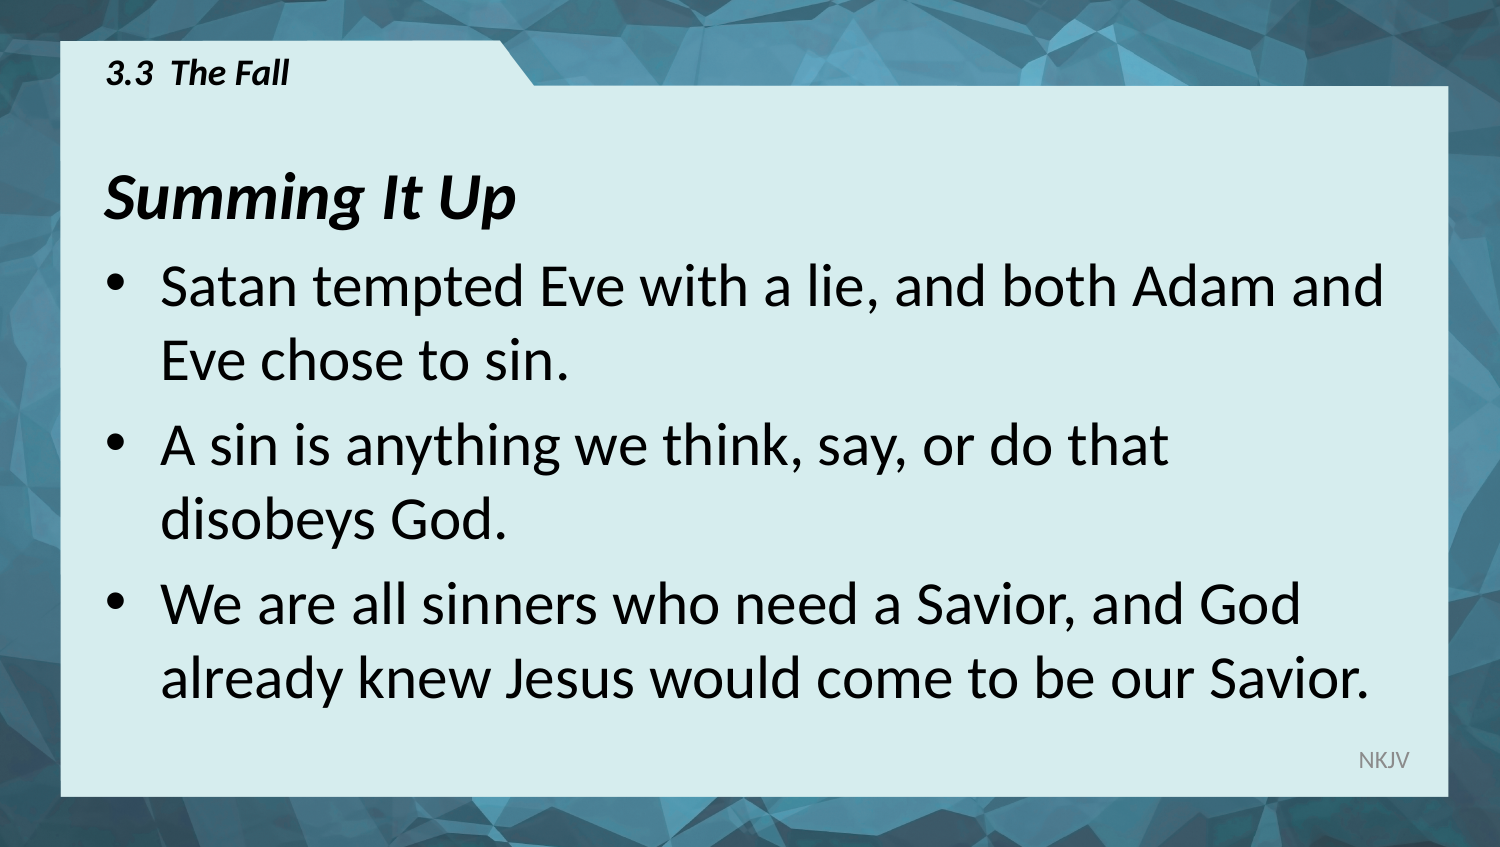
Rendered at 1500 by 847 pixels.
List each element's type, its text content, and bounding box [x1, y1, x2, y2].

footer NKJV [950, 736, 1425, 782]
list Summing It Up Satan tempted Eve with a lie, and both Adam and Eve chose to sin. A sin is anything we think, say, or do that disobeys God. We are all sinners who need a Savior, and God already knew Jesus would come to be our Savior. [89, 141, 1403, 722]
picture [0, 0, 1500, 847]
title 3.3 The Fall [89, 33, 1420, 108]
